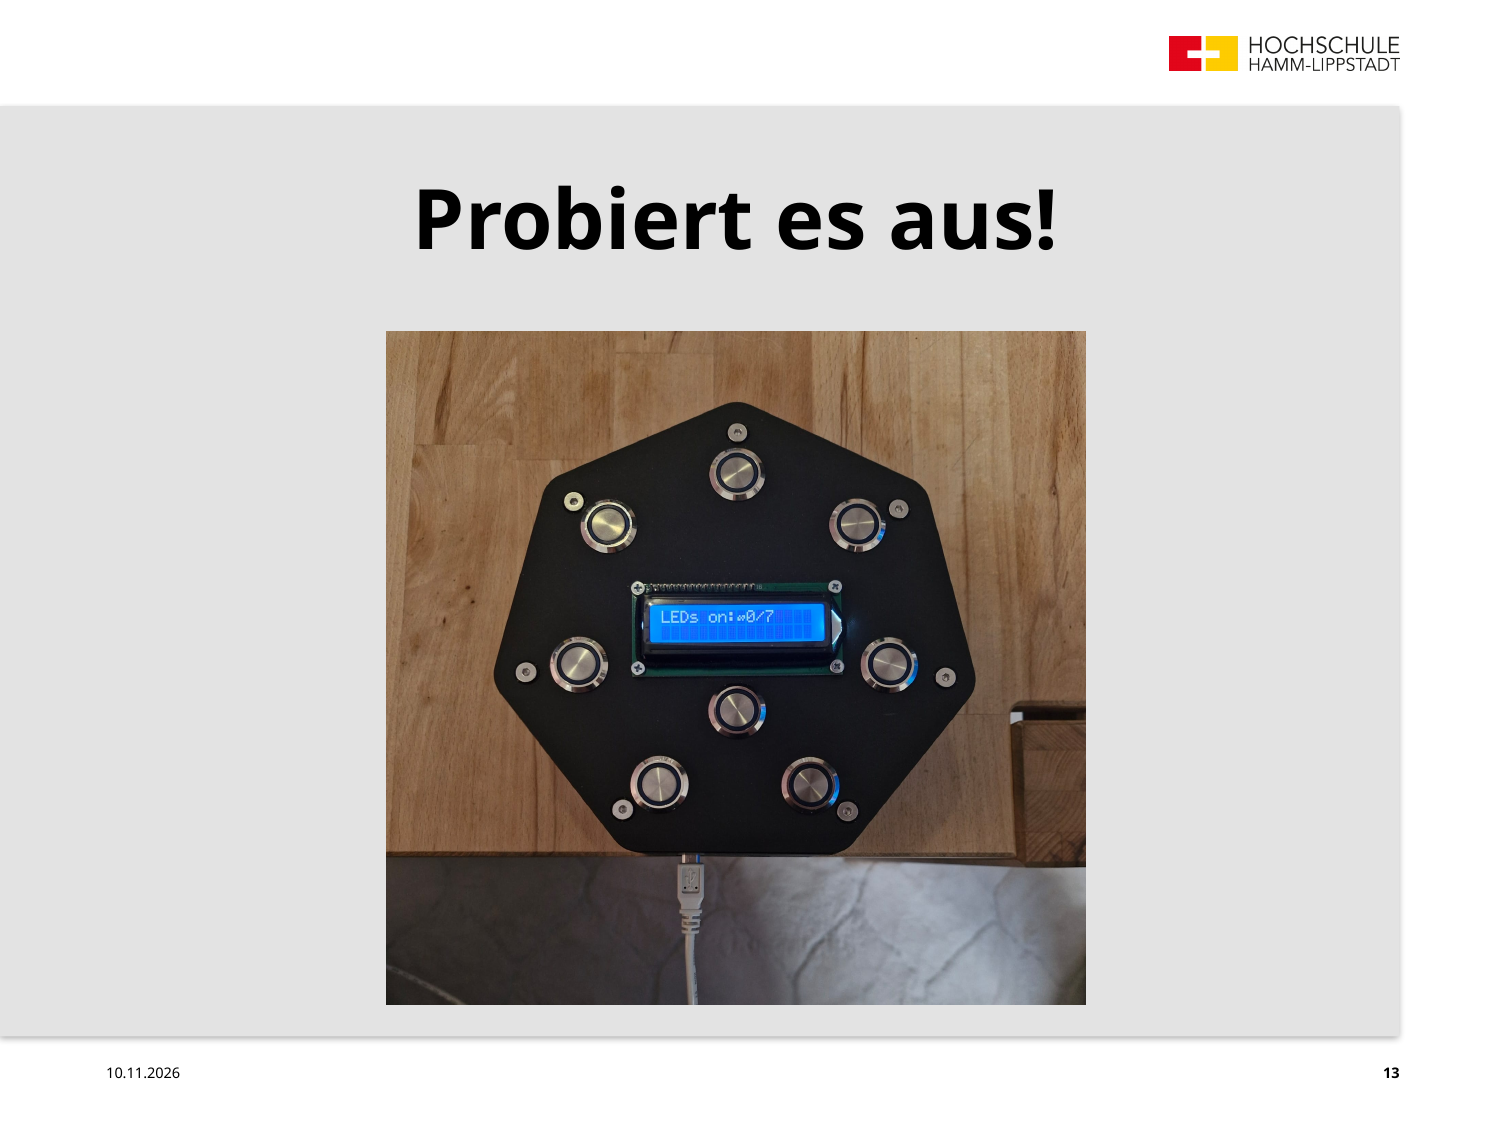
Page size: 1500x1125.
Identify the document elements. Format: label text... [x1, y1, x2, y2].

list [386, 331, 1086, 1006]
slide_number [106, 1065, 457, 1084]
picture [1169, 36, 1400, 71]
title Probiert es aus! [106, 122, 1366, 310]
slide_number 13 [1049, 1065, 1400, 1084]
